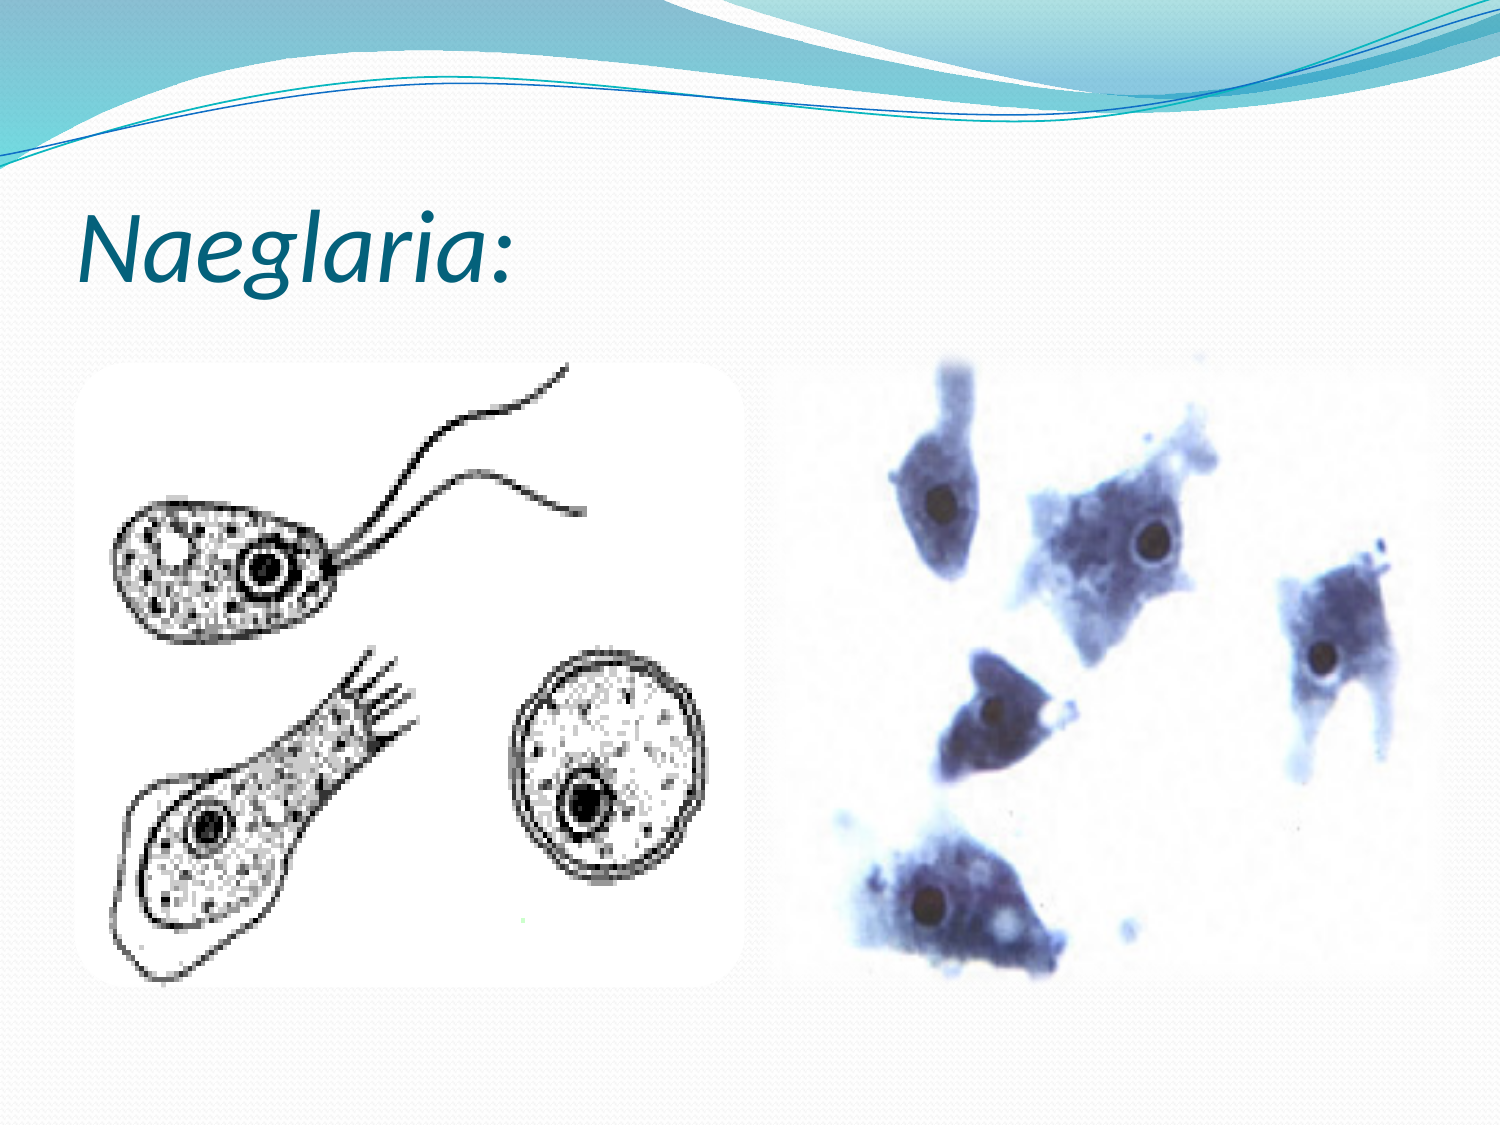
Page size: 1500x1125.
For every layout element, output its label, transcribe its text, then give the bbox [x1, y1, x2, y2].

title Naeglaria: [75, 115, 1425, 303]
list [749, 347, 1463, 1001]
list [74, 362, 742, 988]
